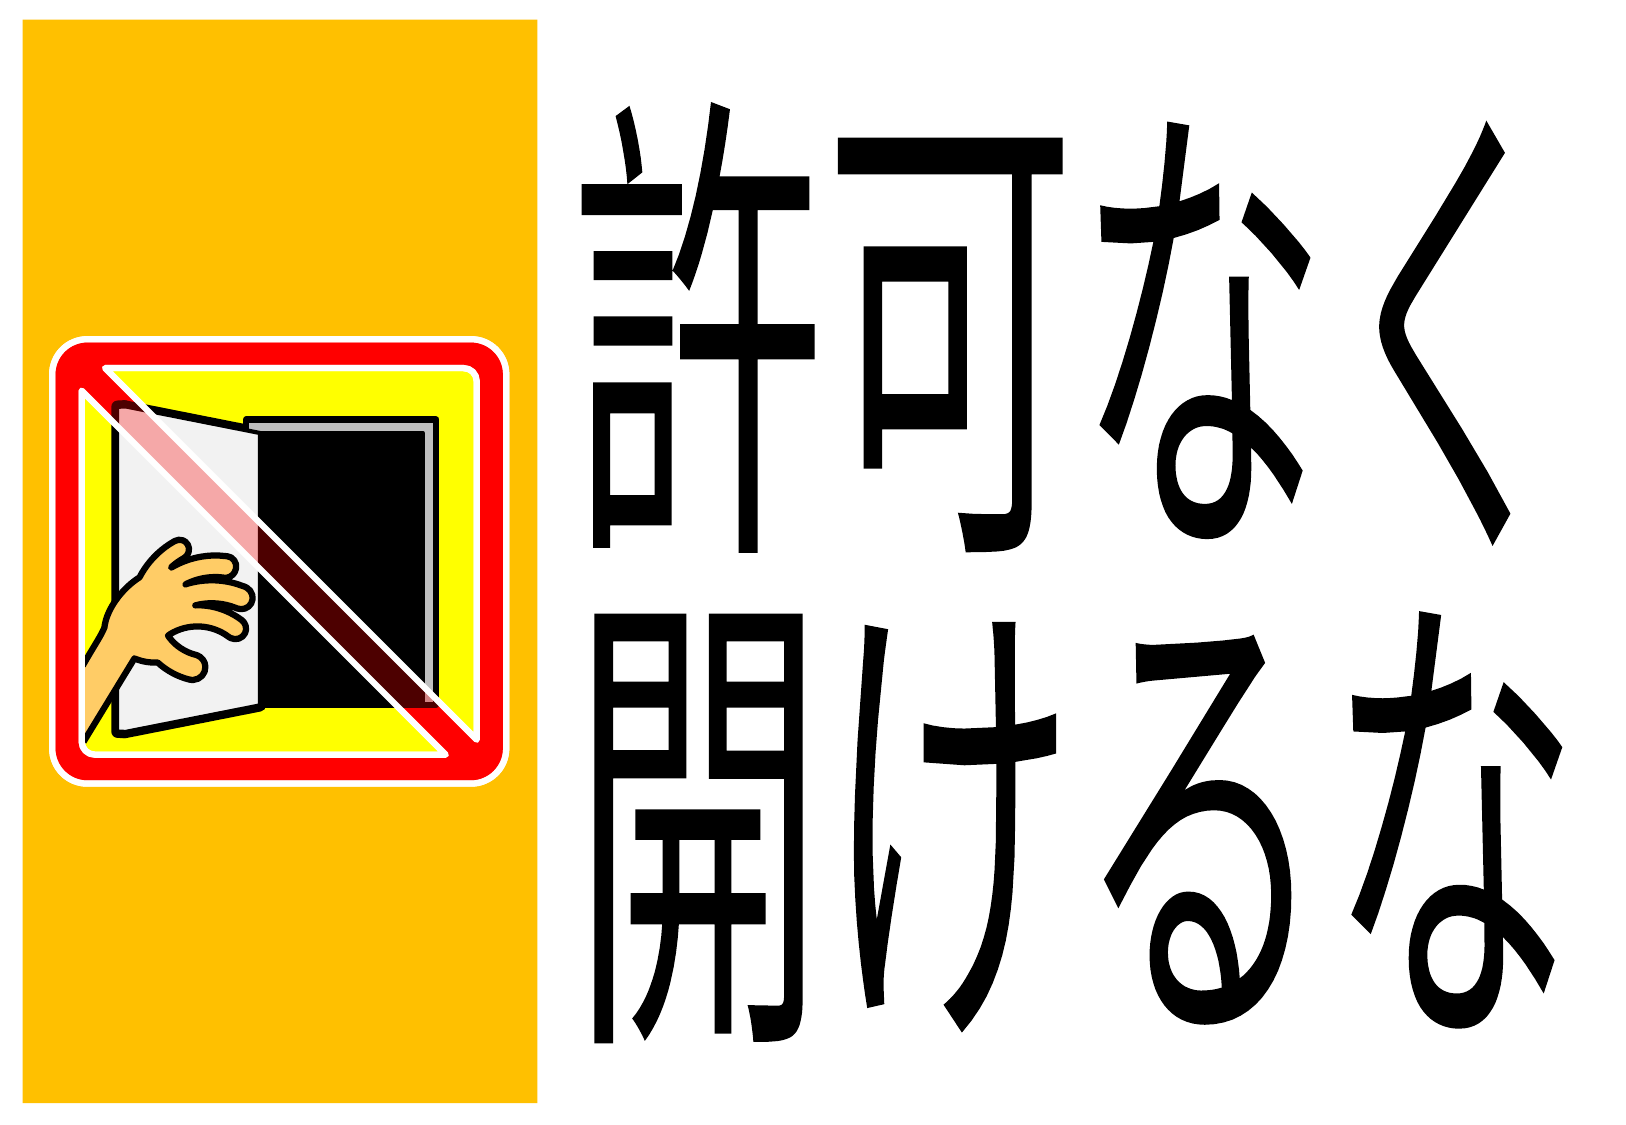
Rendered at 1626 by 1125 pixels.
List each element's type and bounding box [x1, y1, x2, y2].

text_box [51, 338, 507, 784]
text_box [21, 18, 539, 1105]
